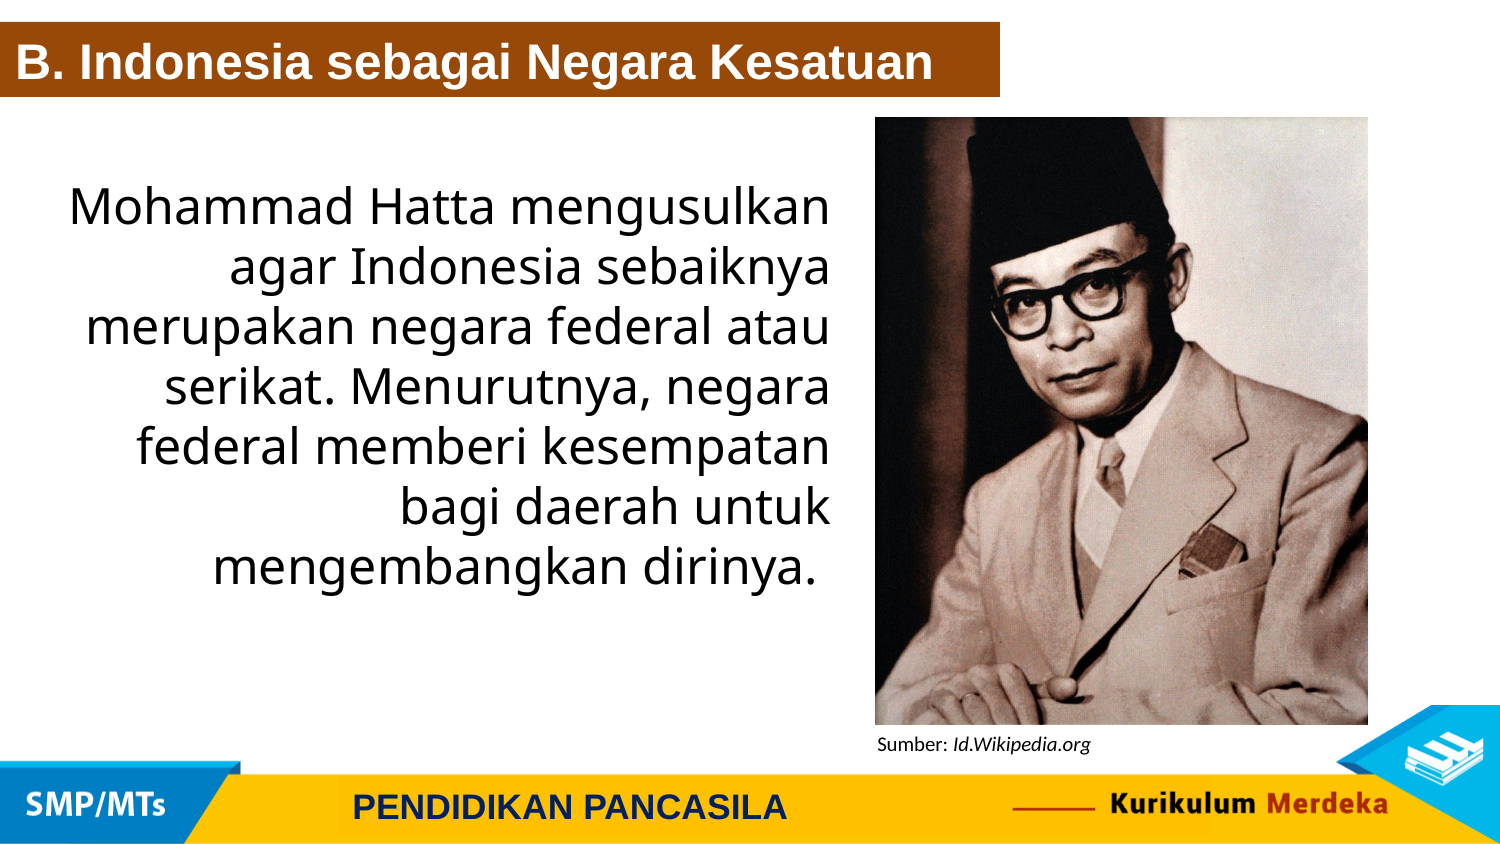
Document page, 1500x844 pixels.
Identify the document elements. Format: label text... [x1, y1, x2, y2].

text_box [0, 705, 1500, 844]
text_box Mohammad Hatta mengusulkan agar Indonesia sebaiknya merupakan negara federal atau serikat. Menurutnya, negara federal memberi kesempatan bagi daerah untuk mengembangkan dirinya. [46, 167, 847, 602]
text_box B. Indonesia sebagai Negara Kesatuan [0, 20, 1002, 99]
picture [874, 117, 1368, 725]
